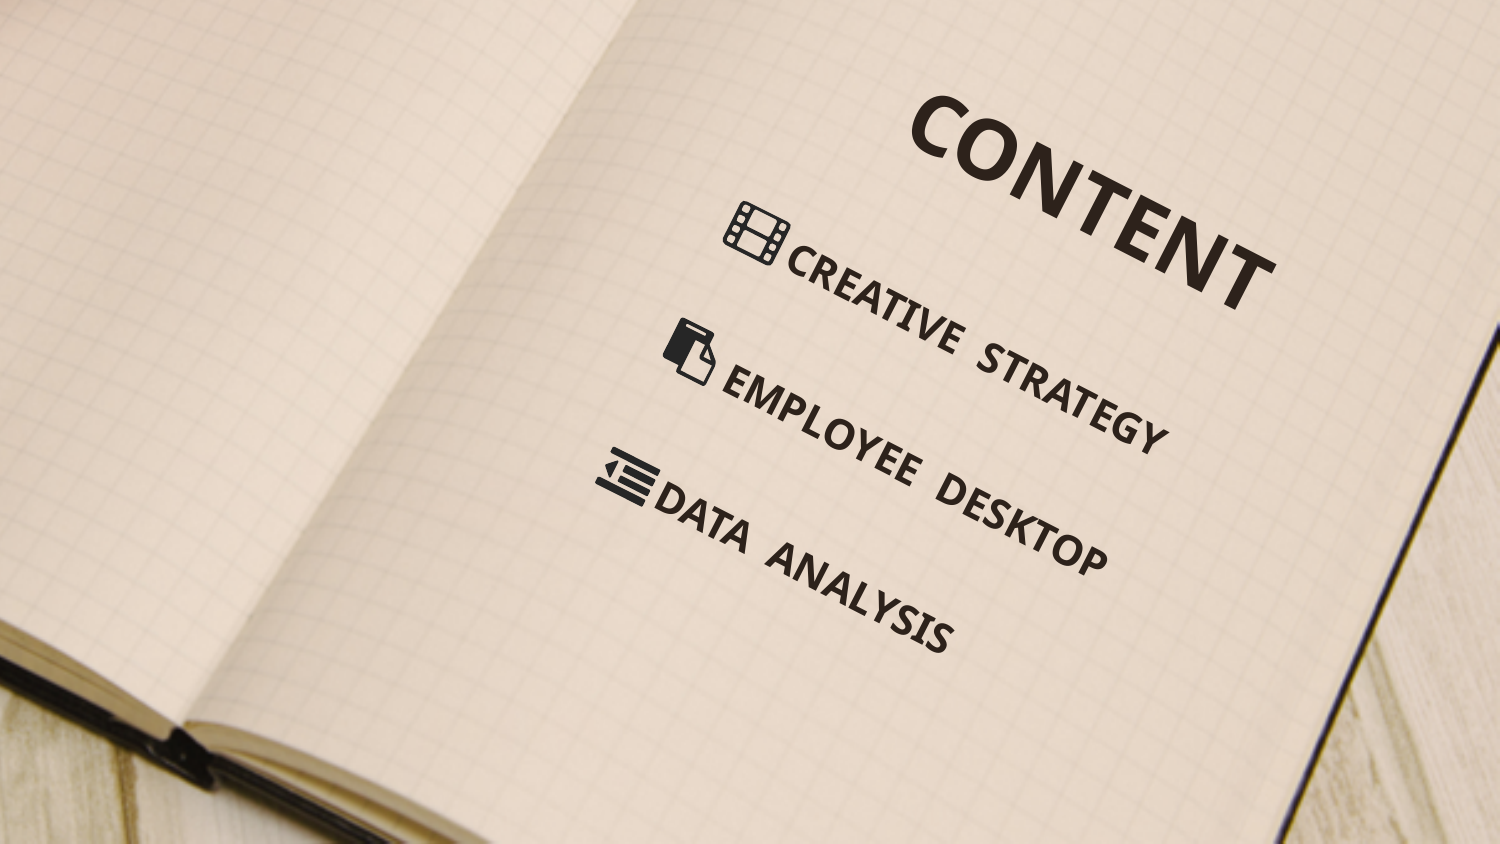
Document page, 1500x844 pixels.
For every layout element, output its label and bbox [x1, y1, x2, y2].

picture [0, 0, 1500, 844]
text_box [600, 208, 1235, 622]
